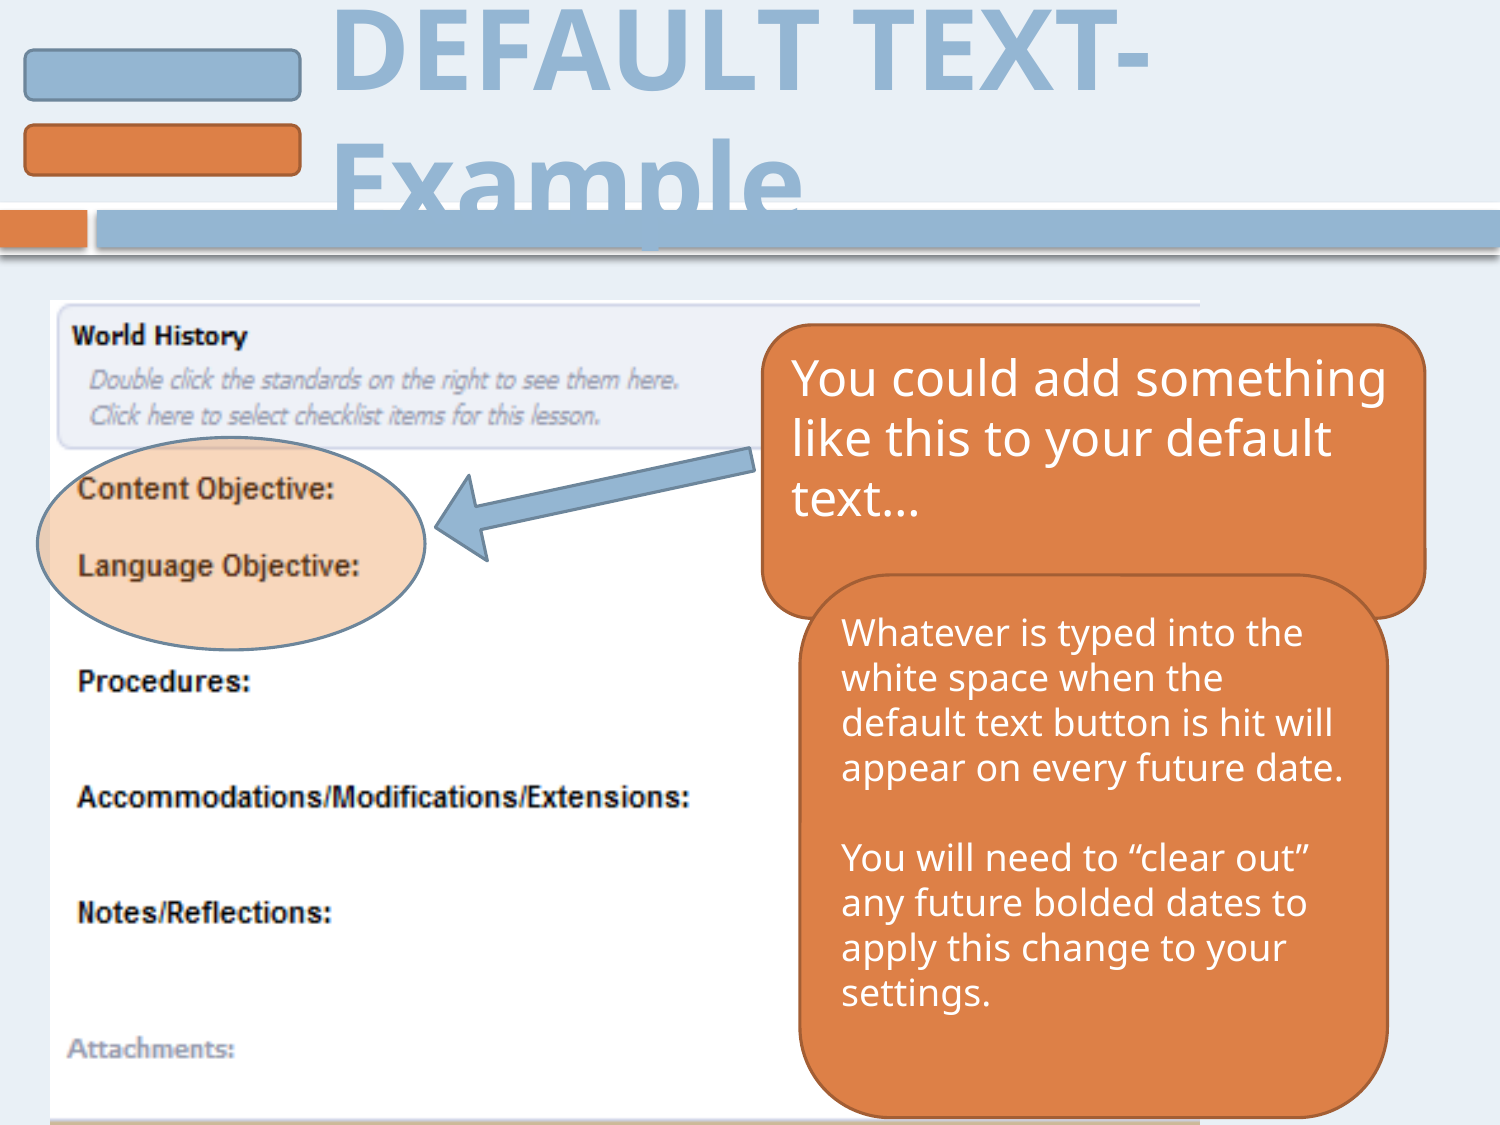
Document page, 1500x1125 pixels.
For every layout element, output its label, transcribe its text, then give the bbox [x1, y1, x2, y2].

text_box [23, 123, 302, 177]
text_box You could add something like this to your default text… [1206, 323, 1427, 620]
picture [49, 299, 1201, 1125]
text_box [35, 514, 43, 573]
text_box Whatever is typed into the white space when the default text button is hit will appear on every future date. You will need to “clear out” any future bolded dates to apply this change to your settings. [1206, 573, 1390, 1120]
text_box [23, 48, 302, 102]
text_box DEFAULT TEXT- Example [312, 12, 1500, 213]
text_box [537, 287, 1500, 424]
